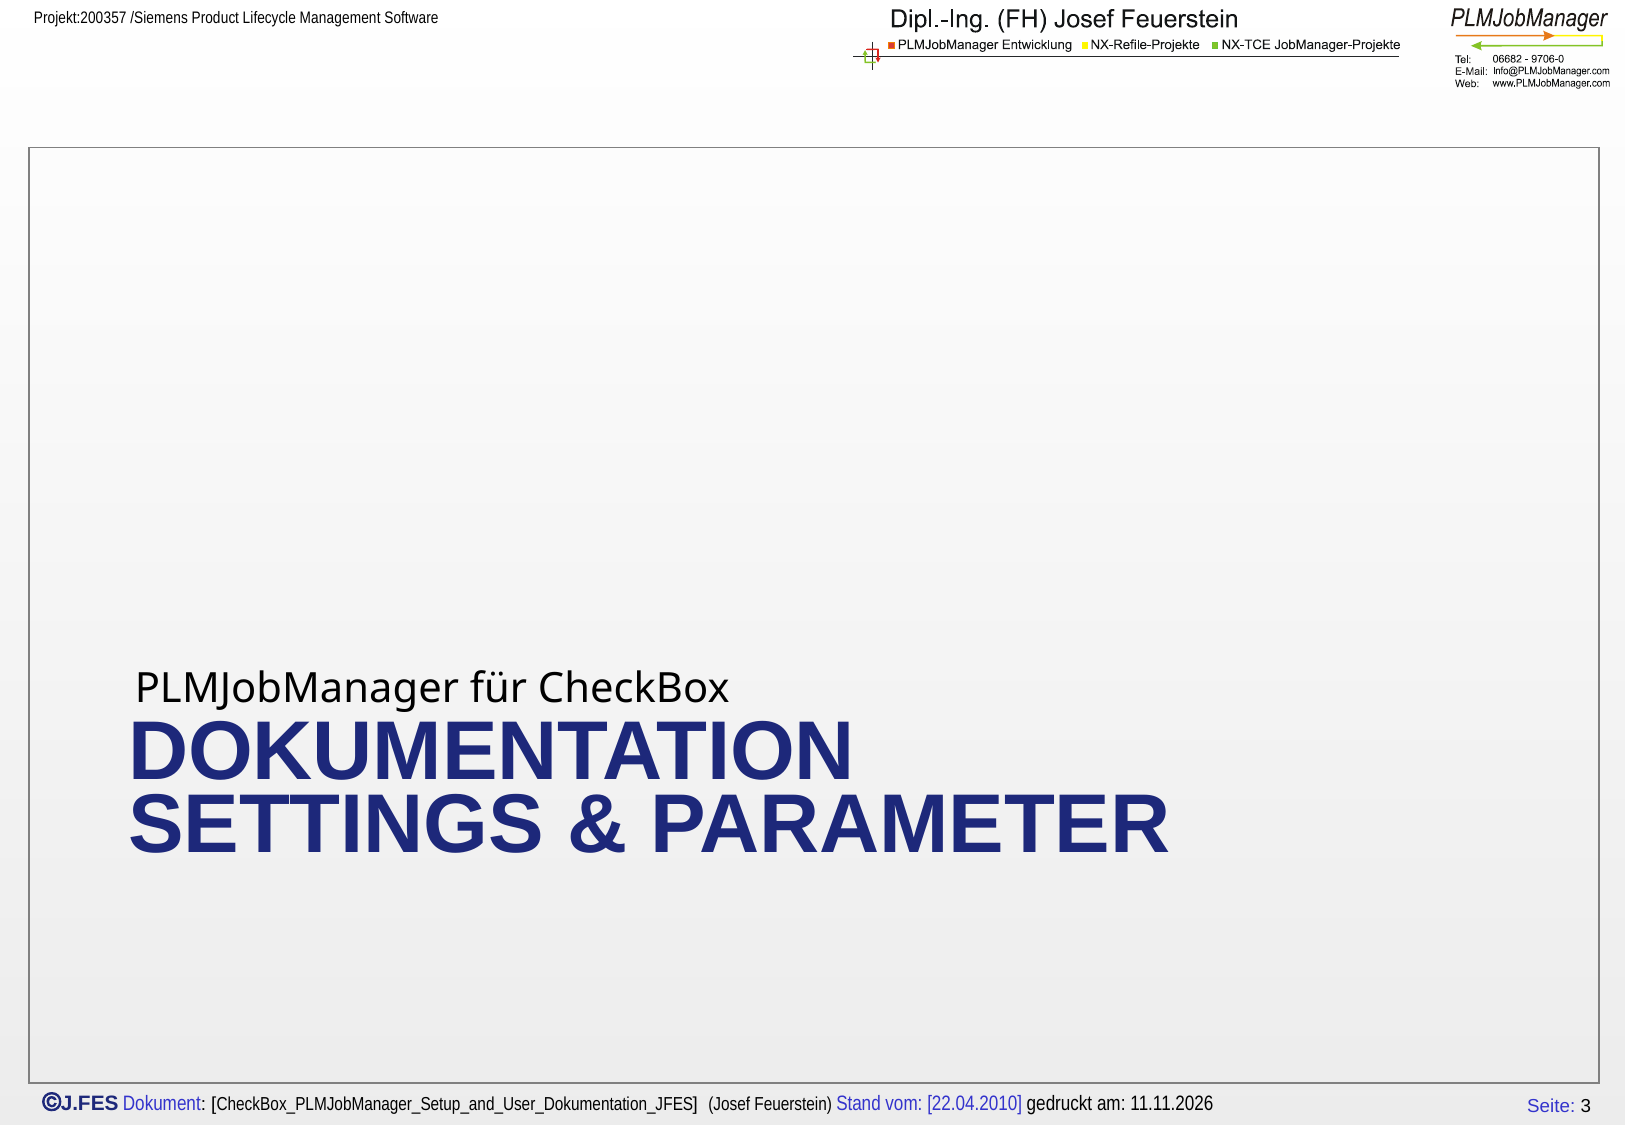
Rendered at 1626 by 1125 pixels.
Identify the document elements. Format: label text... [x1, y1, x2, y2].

list PLMJobManager für CheckBox [118, 464, 1501, 711]
title Dokumentation Settings & Parameter [128, 722, 1510, 872]
